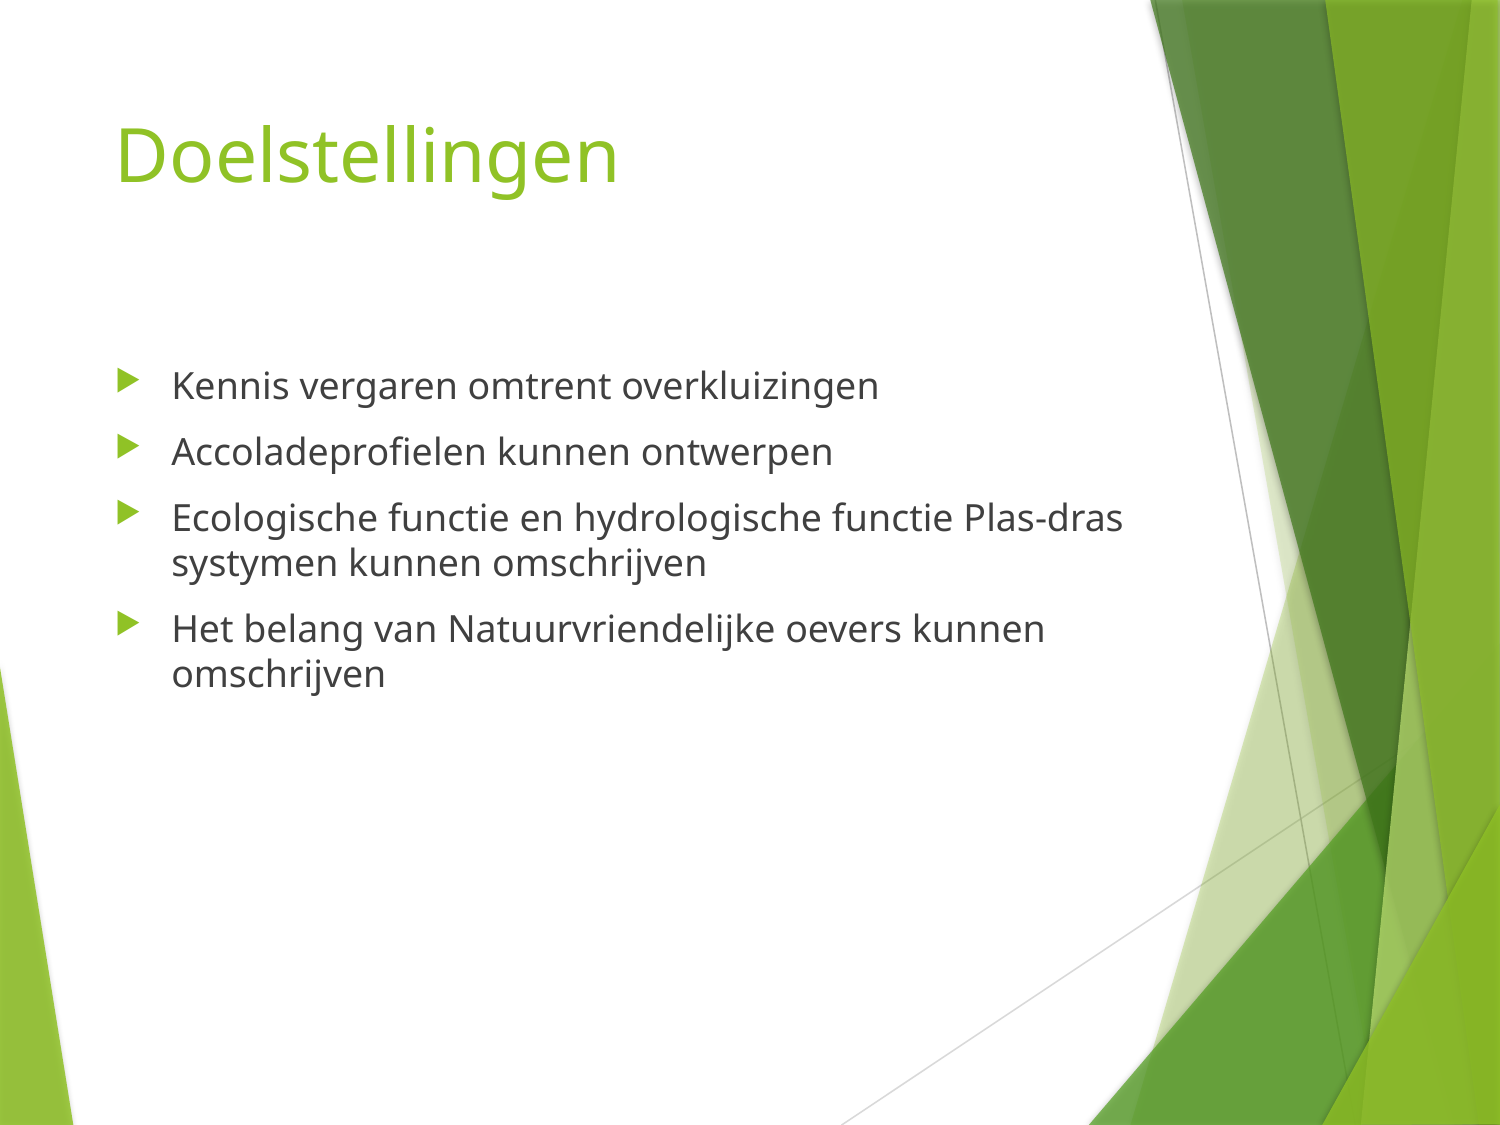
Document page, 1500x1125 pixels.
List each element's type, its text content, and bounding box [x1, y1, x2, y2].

title Doelstellingen [99, 99, 1142, 317]
list Kennis vergaren omtrent overkluizingen Accoladeprofielen kunnen ontwerpen Ecologische functie en hydrologische functie Plas-dras systymen kunnen omschrijven Het belang van Natuurvriendelijke oevers kunnen omschrijven [99, 354, 1142, 992]
